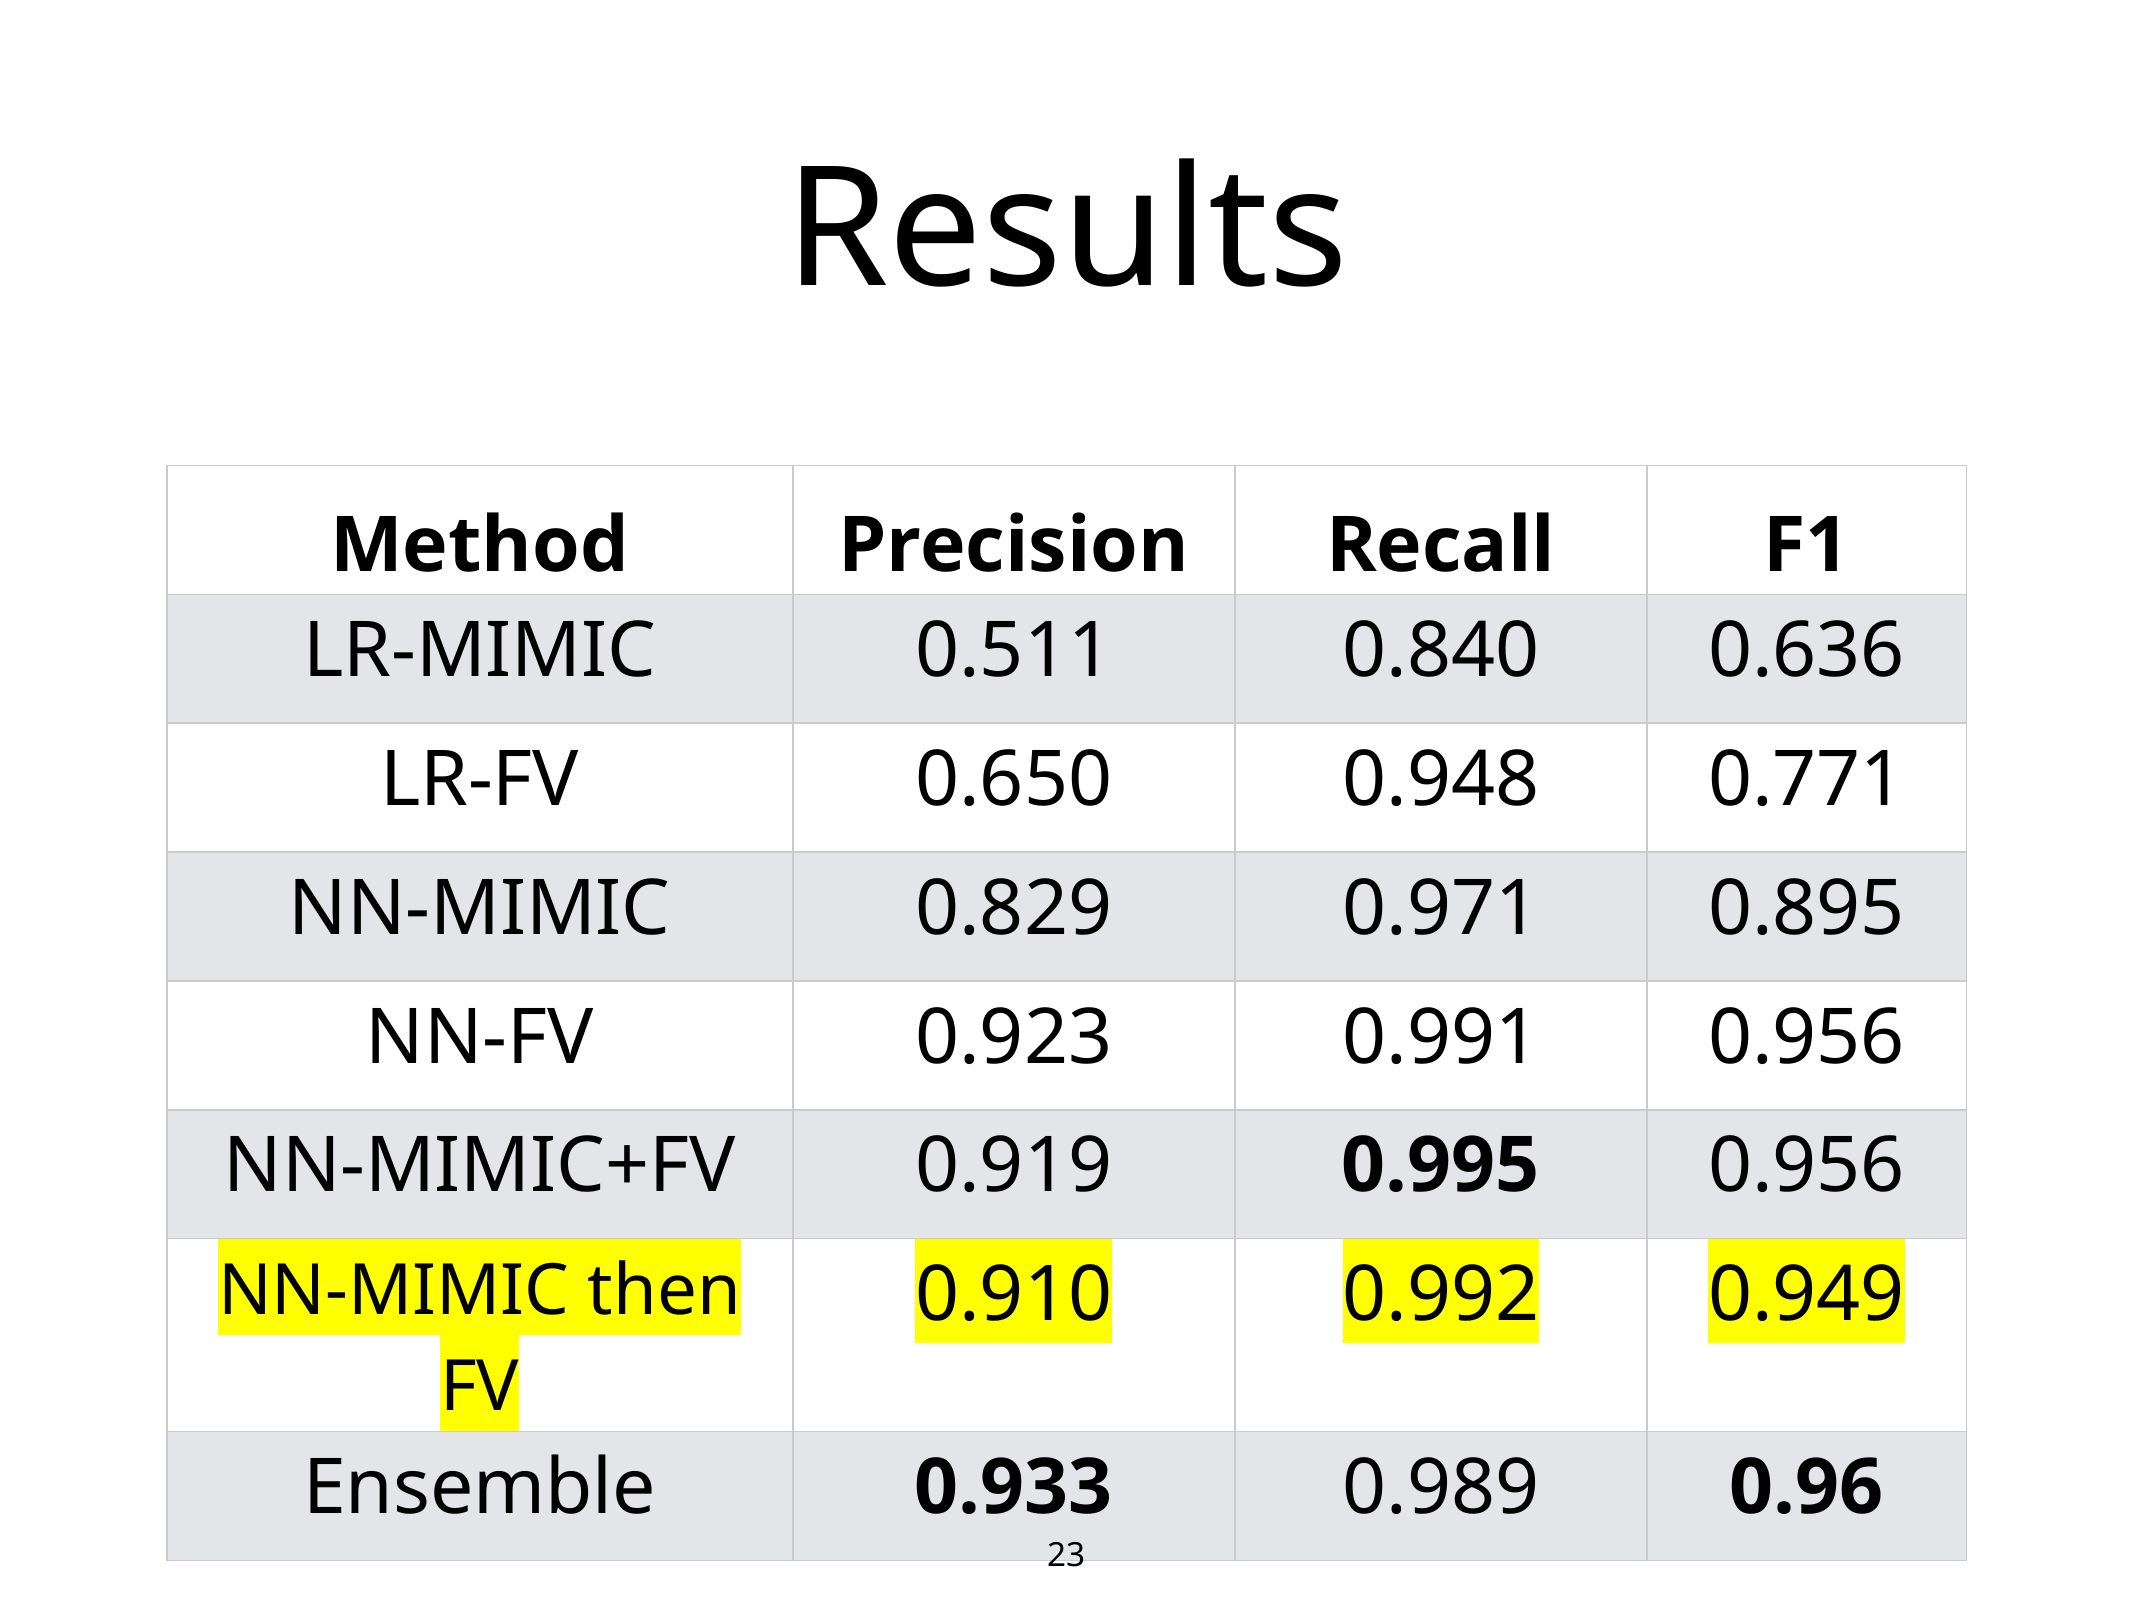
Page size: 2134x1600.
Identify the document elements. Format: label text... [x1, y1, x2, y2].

table_cell 0.919 [794, 1111, 1234, 1238]
table_cell 0.840 [1236, 595, 1646, 722]
table_cell 0.636 [1648, 595, 1966, 722]
table_cell 0.995 [1236, 1111, 1646, 1238]
table_cell 0.829 [794, 853, 1234, 980]
table_header Recall [1236, 466, 1646, 594]
table_header F1 [1648, 466, 1966, 594]
table_cell 0.956 [1648, 982, 1966, 1109]
table_cell NN-MIMIC+FV [168, 1111, 792, 1238]
table_cell NN-FV [168, 982, 792, 1109]
table_cell 0.948 [1236, 724, 1646, 851]
slide_number 23 [1037, 1524, 1095, 1579]
table_cell 0.971 [1236, 853, 1646, 980]
table_cell 0.992 [1236, 1239, 1646, 1431]
table_cell NN-MIMIC then FV [168, 1239, 792, 1431]
table_cell 0.511 [794, 595, 1234, 722]
table_cell Ensemble [168, 1432, 792, 1560]
table_cell 0.991 [1236, 982, 1646, 1109]
table_cell 0.650 [794, 724, 1234, 851]
table_cell 0.910 [794, 1239, 1234, 1431]
table_cell NN-MIMIC [168, 853, 792, 980]
table_cell 0.96 [1648, 1432, 1966, 1560]
table_cell 0.956 [1648, 1111, 1966, 1238]
table_cell 0.895 [1648, 853, 1966, 980]
table_cell 0.933 [794, 1432, 1234, 1560]
table_cell 0.989 [1236, 1432, 1646, 1560]
table_header Method [168, 466, 792, 594]
table_cell 0.923 [794, 982, 1234, 1109]
table_cell 0.771 [1648, 724, 1966, 851]
table_cell 0.949 [1648, 1239, 1966, 1431]
table_cell LR-MIMIC [168, 595, 792, 722]
table_header Precision [794, 466, 1234, 594]
title Results [155, 41, 1978, 397]
table_cell LR-FV [168, 724, 792, 851]
